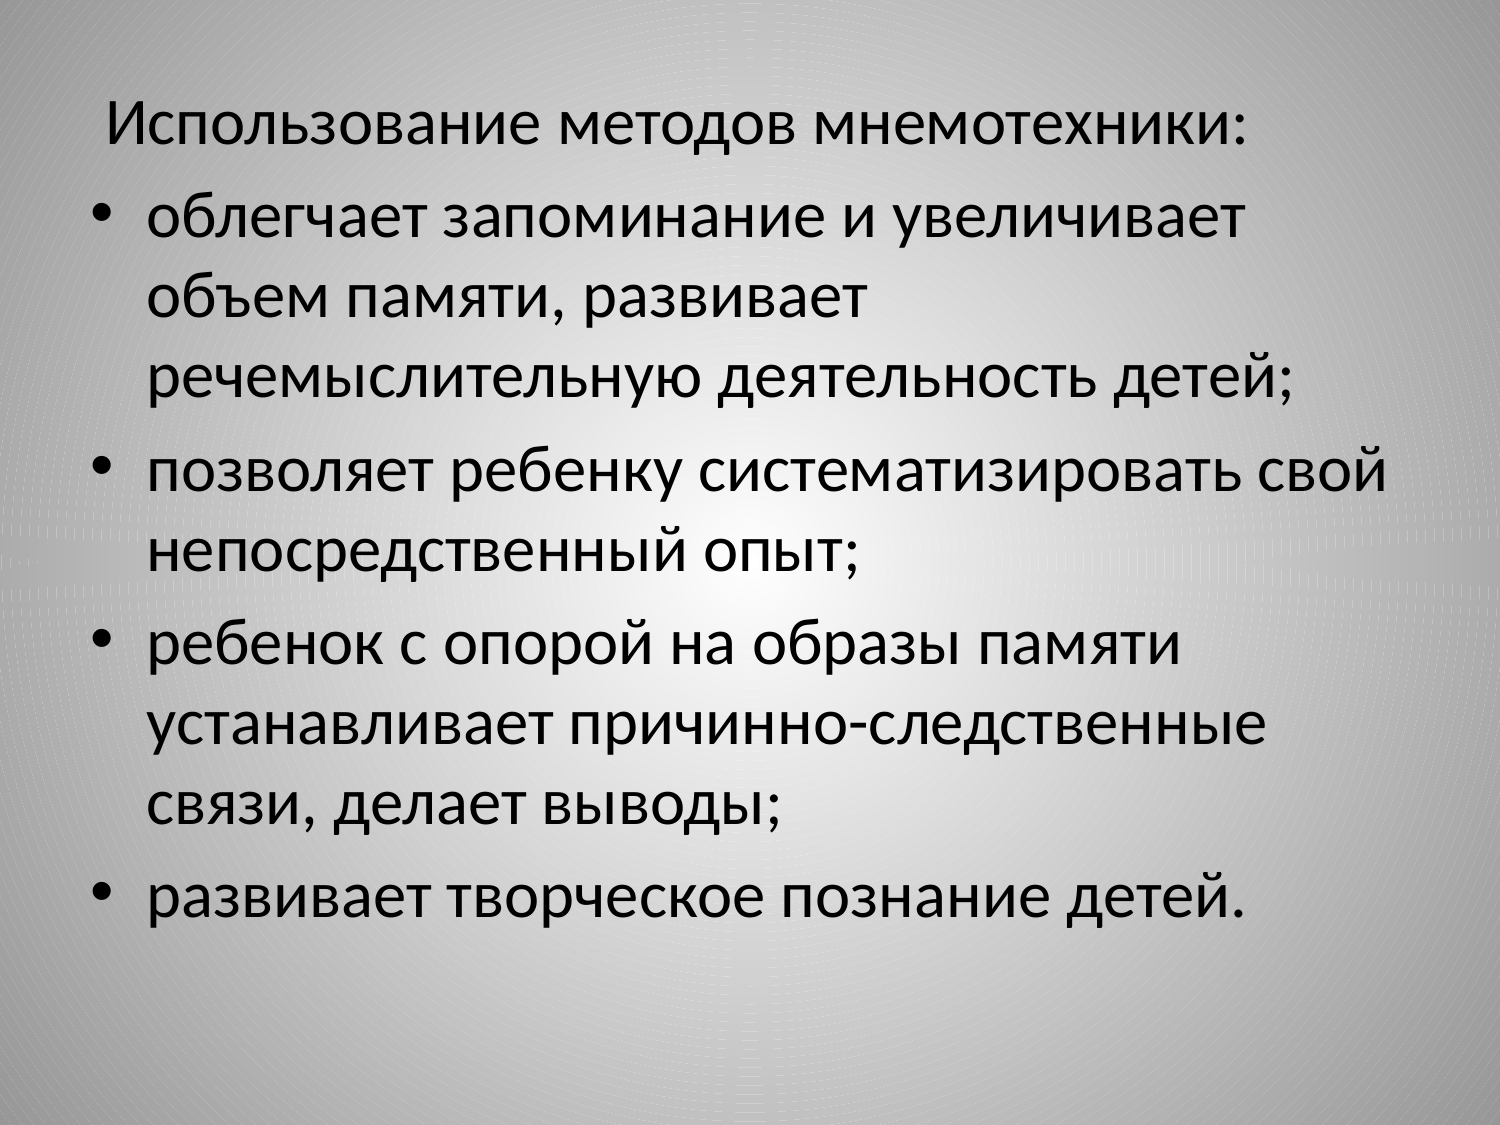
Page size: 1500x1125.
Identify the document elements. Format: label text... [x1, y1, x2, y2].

list Использование методов мнемотехники: облегчает запоминание и увеличивает объем памяти, развивает речемыслительную деятельность детей; позволяет ребенку систематизировать свой непосредственный опыт; ребенок с опорой на образы памяти устанавливает причинно-следственные связи, делает выводы; развивает творческое познание детей. [74, 70, 1426, 1006]
